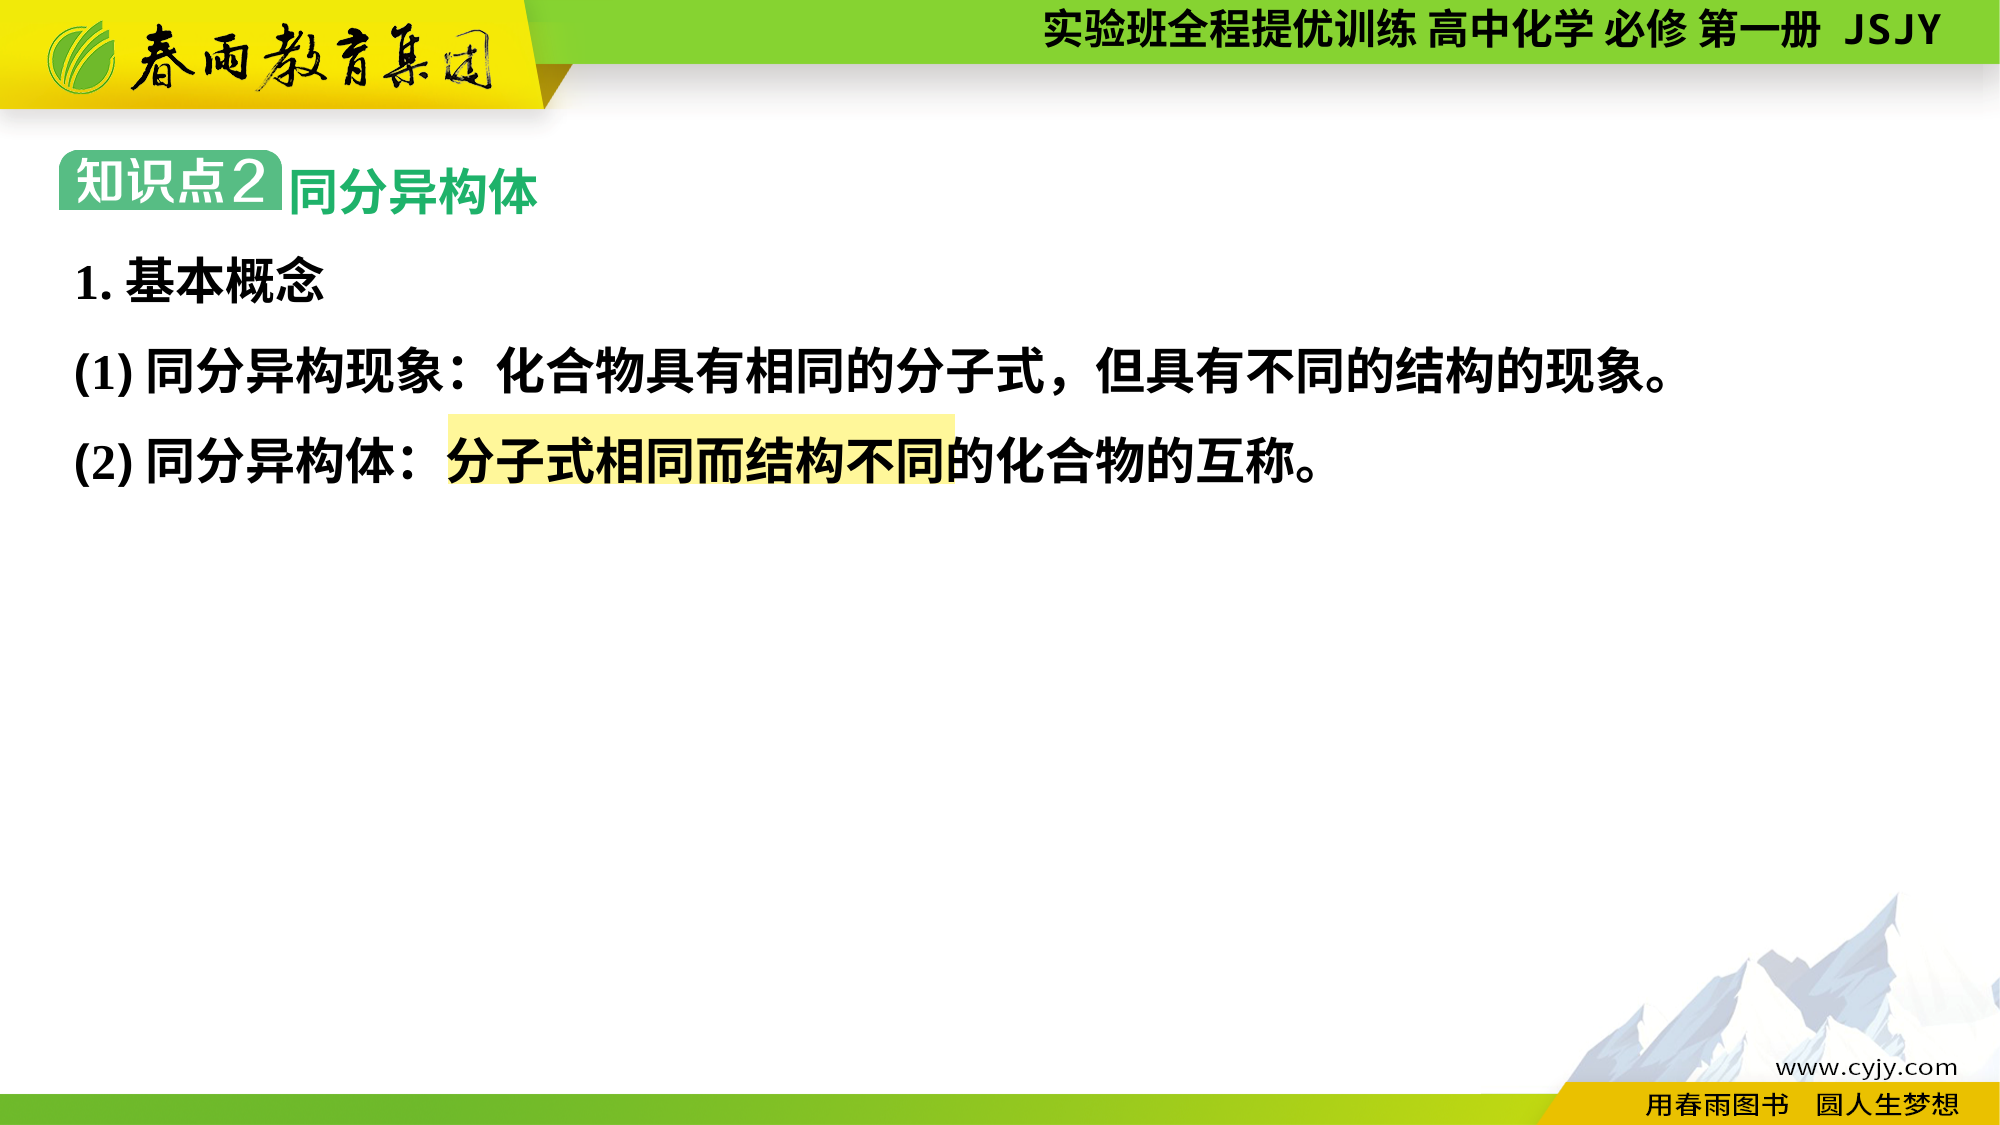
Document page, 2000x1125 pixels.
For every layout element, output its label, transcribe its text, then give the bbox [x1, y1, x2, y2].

list 同分异构体 1.基本概念 (1)同分异构现象：化合物具有相同的分子式，但具有不同的结构的现象。 (2)同分异构体：分子式相同而结构不同的化合物的互称。 [59, 122, 1944, 502]
picture [0, 0, 2000, 1125]
